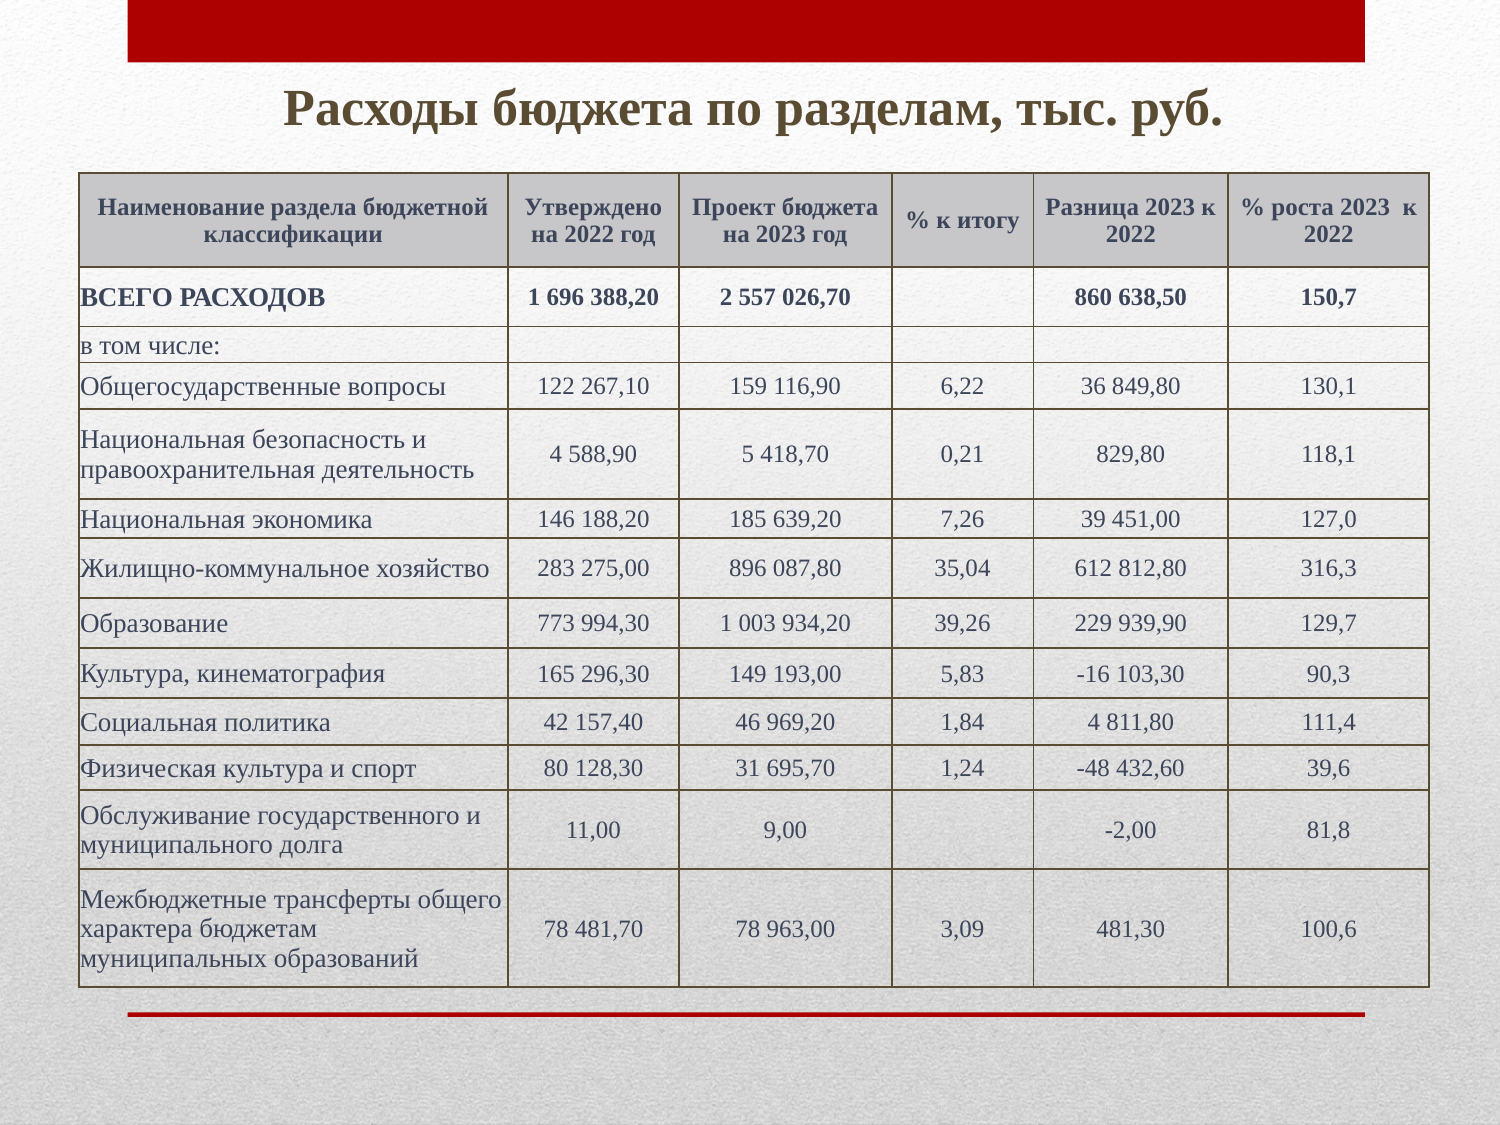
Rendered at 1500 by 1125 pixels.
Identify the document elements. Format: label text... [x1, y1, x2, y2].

table_cell 1 003 934,20 [680, 599, 891, 647]
table_cell 46 969,20 [680, 699, 891, 744]
table_cell Социальная политика [80, 699, 507, 744]
table_cell 612 812,80 [1034, 539, 1227, 597]
table_cell 78 481,70 [509, 870, 678, 986]
table_cell 0,21 [893, 410, 1033, 498]
table_cell 7,26 [893, 500, 1033, 537]
table_cell [1034, 327, 1227, 362]
table_cell 1 696 388,20 [509, 268, 678, 326]
table_cell [893, 327, 1033, 362]
table_cell 4 811,80 [1034, 699, 1227, 744]
table_cell 829,80 [1034, 410, 1227, 498]
table_cell Жилищно-коммунальное хозяйство [80, 539, 507, 597]
table_cell [1229, 327, 1428, 362]
table_cell 4 588,90 [509, 410, 678, 498]
table_cell 11,00 [509, 791, 678, 868]
table_cell [893, 791, 1033, 868]
text_box Расходы бюджета по разделам, тыс. руб. [53, 66, 1455, 144]
table_cell -2,00 [1034, 791, 1227, 868]
table_header Проект бюджета на 2023 год [680, 174, 891, 266]
table_cell Общегосударственные вопросы [80, 363, 507, 408]
table_cell Национальная безопасность и правоохранительная деятельность [80, 410, 507, 498]
table_cell 39,26 [893, 599, 1033, 647]
table_cell Межбюджетные трансферты общего характера бюджетам муниципальных образований [80, 870, 507, 986]
table_cell 100,6 [1229, 870, 1428, 986]
table_cell [509, 327, 678, 362]
table_cell 31 695,70 [680, 746, 891, 789]
table_cell [680, 327, 891, 362]
table_cell [893, 268, 1033, 326]
table_cell -16 103,30 [1034, 649, 1227, 697]
table_cell 9,00 [680, 791, 891, 868]
table_cell 3,09 [893, 870, 1033, 986]
table_cell 130,1 [1229, 363, 1428, 408]
table_cell 39,6 [1229, 746, 1428, 789]
table_cell Культура, кинематография [80, 649, 507, 697]
table_cell в том числе: [80, 327, 507, 362]
table_cell 42 157,40 [509, 699, 678, 744]
table_cell 159 116,90 [680, 363, 891, 408]
table_cell 81,8 [1229, 791, 1428, 868]
table_cell 2 557 026,70 [680, 268, 891, 326]
table_cell 122 267,10 [509, 363, 678, 408]
table_header Разница 2023 к 2022 [1034, 174, 1227, 266]
table_cell Образование [80, 599, 507, 647]
table_cell 150,7 [1229, 268, 1428, 326]
table_cell 118,1 [1229, 410, 1428, 498]
table_header Утверждено на 2022 год [509, 174, 678, 266]
table_header % роста 2023 к 2022 [1229, 174, 1428, 266]
table_cell 896 087,80 [680, 539, 891, 597]
table_cell 149 193,00 [680, 649, 891, 697]
table_cell 78 963,00 [680, 870, 891, 986]
table_cell 229 939,90 [1034, 599, 1227, 647]
table_cell 5,83 [893, 649, 1033, 697]
table_header Наименование раздела бюджетной классификации [80, 174, 507, 266]
table_cell 1,24 [893, 746, 1033, 789]
table_cell 36 849,80 [1034, 363, 1227, 408]
table_cell 129,7 [1229, 599, 1428, 647]
table_cell Физическая культура и спорт [80, 746, 507, 789]
table_cell ВСЕГО РАСХОДОВ [80, 268, 507, 326]
table_cell 185 639,20 [680, 500, 891, 537]
table_cell Национальная экономика [80, 500, 507, 537]
table_cell 90,3 [1229, 649, 1428, 697]
table_cell 481,30 [1034, 870, 1227, 986]
table_cell 860 638,50 [1034, 268, 1227, 326]
table_cell 773 994,30 [509, 599, 678, 647]
table_cell -48 432,60 [1034, 746, 1227, 789]
table_cell 127,0 [1229, 500, 1428, 537]
table_header % к итогу [893, 174, 1033, 266]
table_cell 165 296,30 [509, 649, 678, 697]
table_cell Обслуживание государственного и муниципального долга [80, 791, 507, 868]
table_cell 39 451,00 [1034, 500, 1227, 537]
table_cell 80 128,30 [509, 746, 678, 789]
table_cell 1,84 [893, 699, 1033, 744]
table_cell 5 418,70 [680, 410, 891, 498]
table_cell 146 188,20 [509, 500, 678, 537]
table_cell 111,4 [1229, 699, 1428, 744]
table_cell 35,04 [893, 539, 1033, 597]
table_cell 6,22 [893, 363, 1033, 408]
table_cell 283 275,00 [509, 539, 678, 597]
table_cell 316,3 [1229, 539, 1428, 597]
